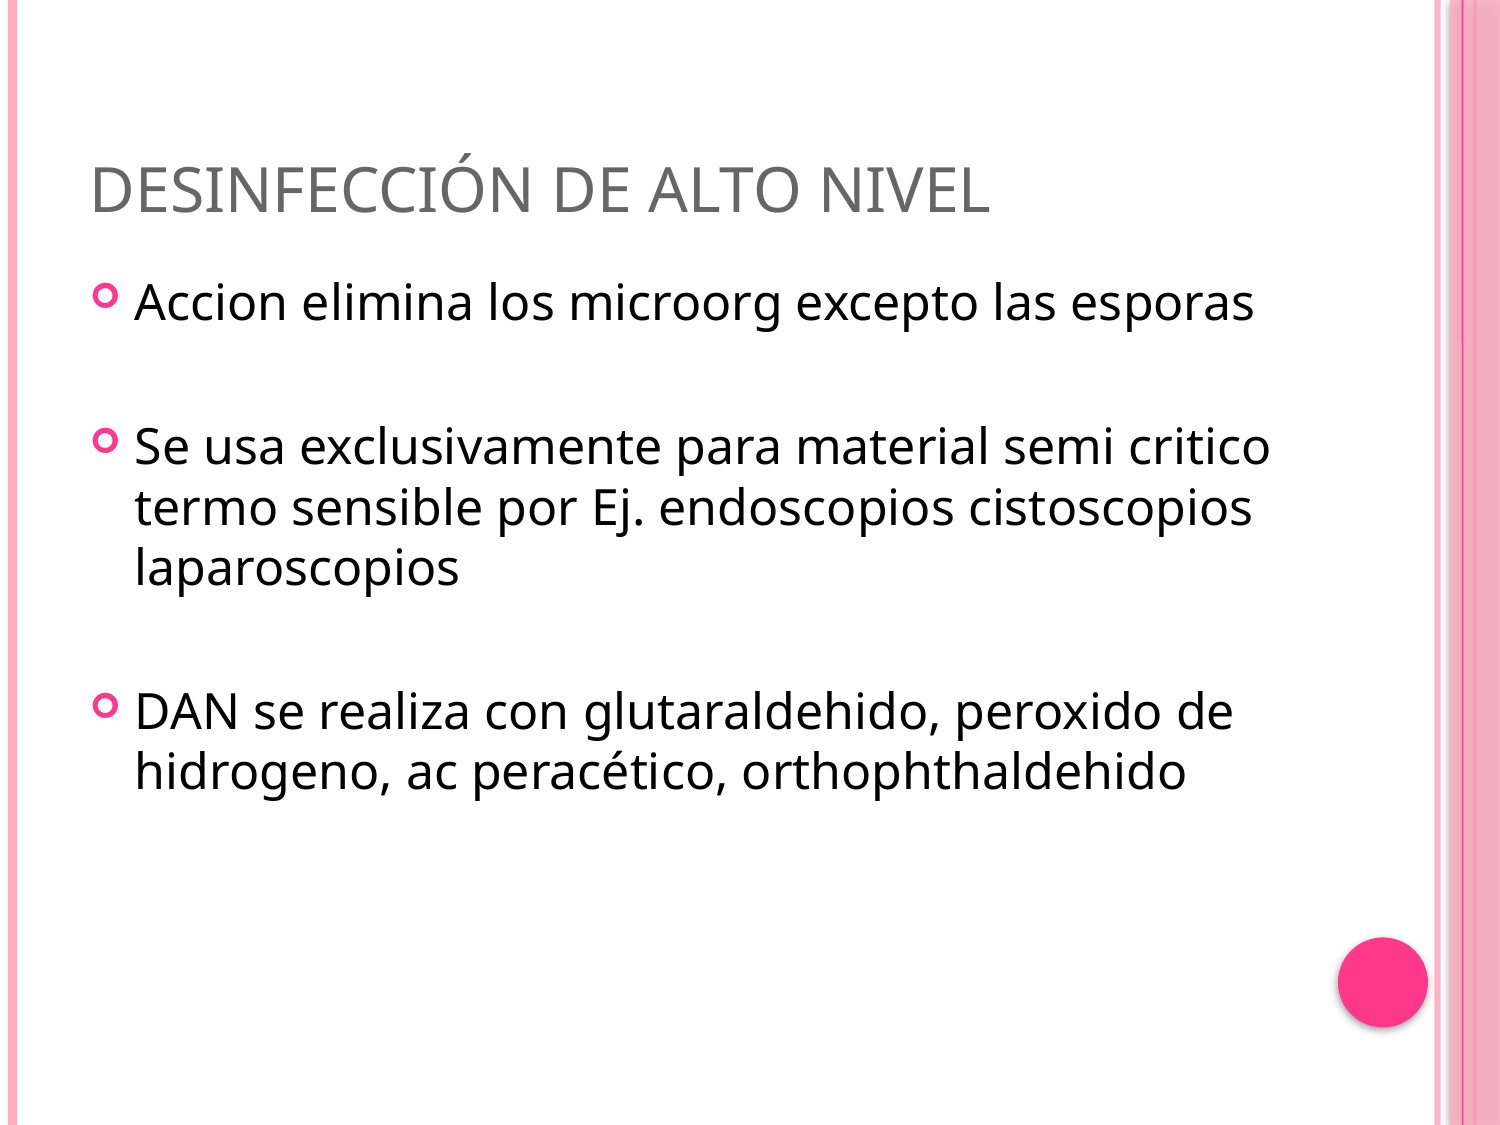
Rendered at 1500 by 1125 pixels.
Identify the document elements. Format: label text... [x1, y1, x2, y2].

title Desinfección de alto nivel [75, 45, 1300, 233]
list Accion elimina los microorg excepto las esporas Se usa exclusivamente para material semi critico termo sensible por Ej. endoscopios cistoscopios laparoscopios DAN se realiza con glutaraldehido, peroxido de hidrogeno, ac peracético, orthophthaldehido [75, 262, 1300, 1062]
